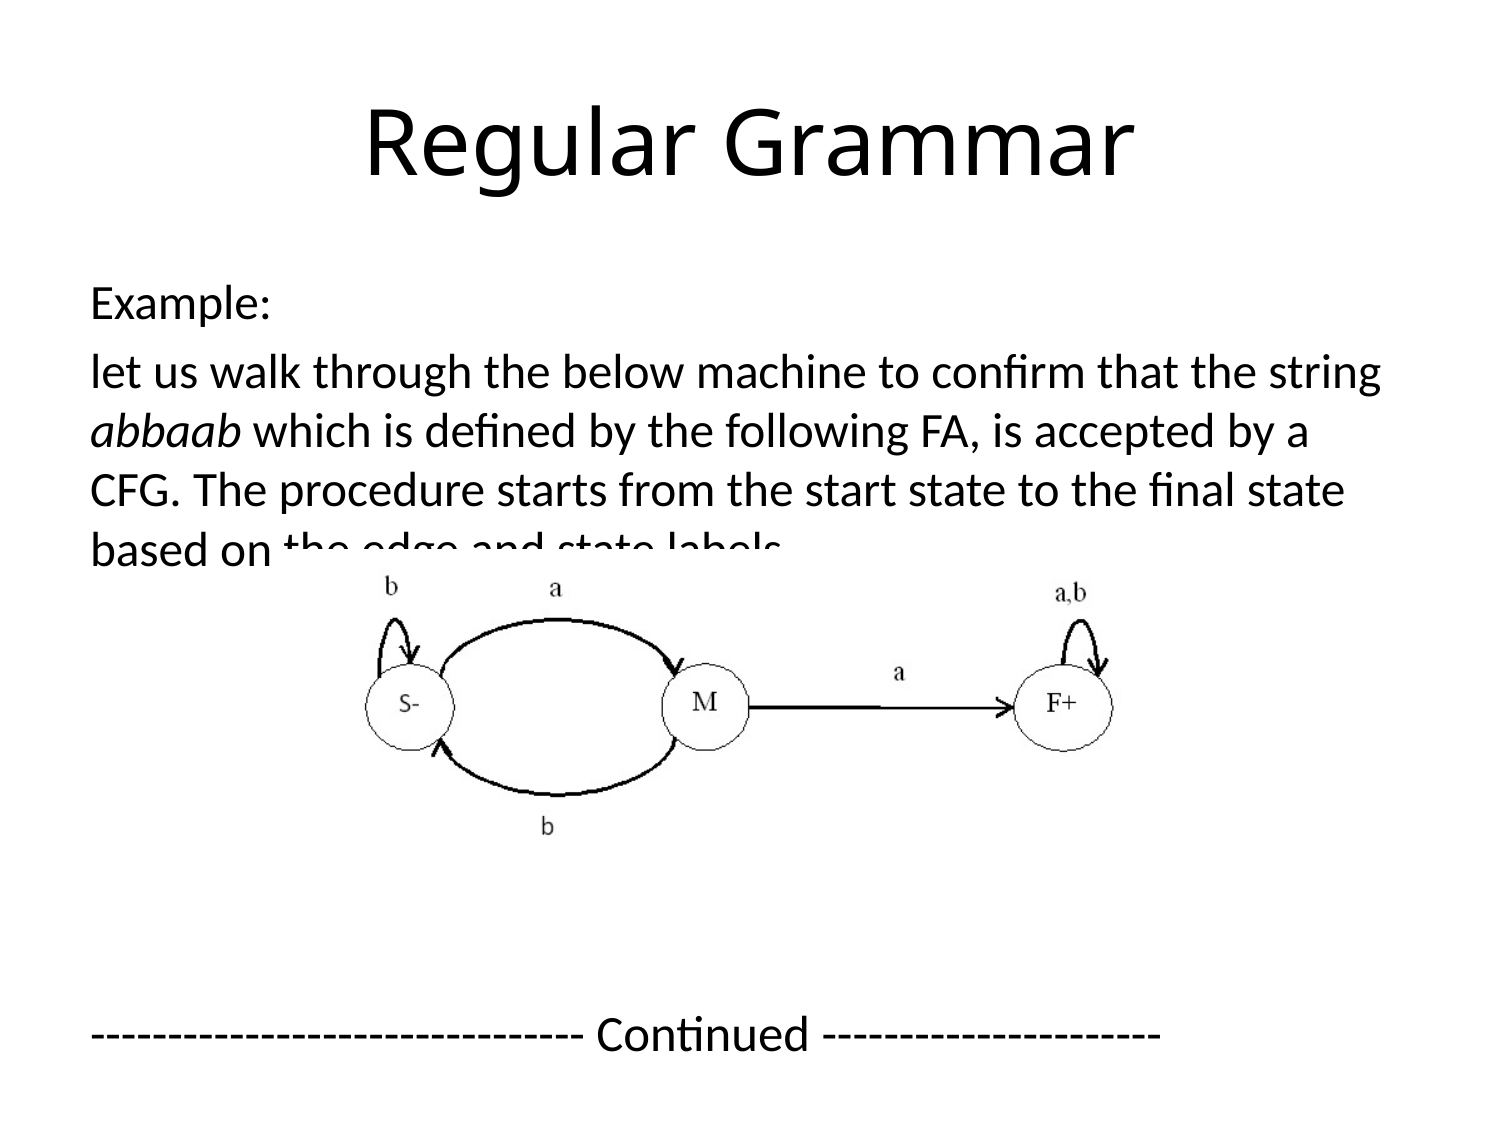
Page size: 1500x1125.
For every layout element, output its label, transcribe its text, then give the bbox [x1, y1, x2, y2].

list Example: let us walk through the below machine to confirm that the string abbaab which is defined by the following FA, is accepted by a CFG. The procedure starts from the start state to the final state based on the edge and state labels. -------------------------------- Continued ---------------------- [75, 262, 1425, 1075]
title Regular Grammar [75, 45, 1425, 233]
picture [280, 549, 1220, 891]
